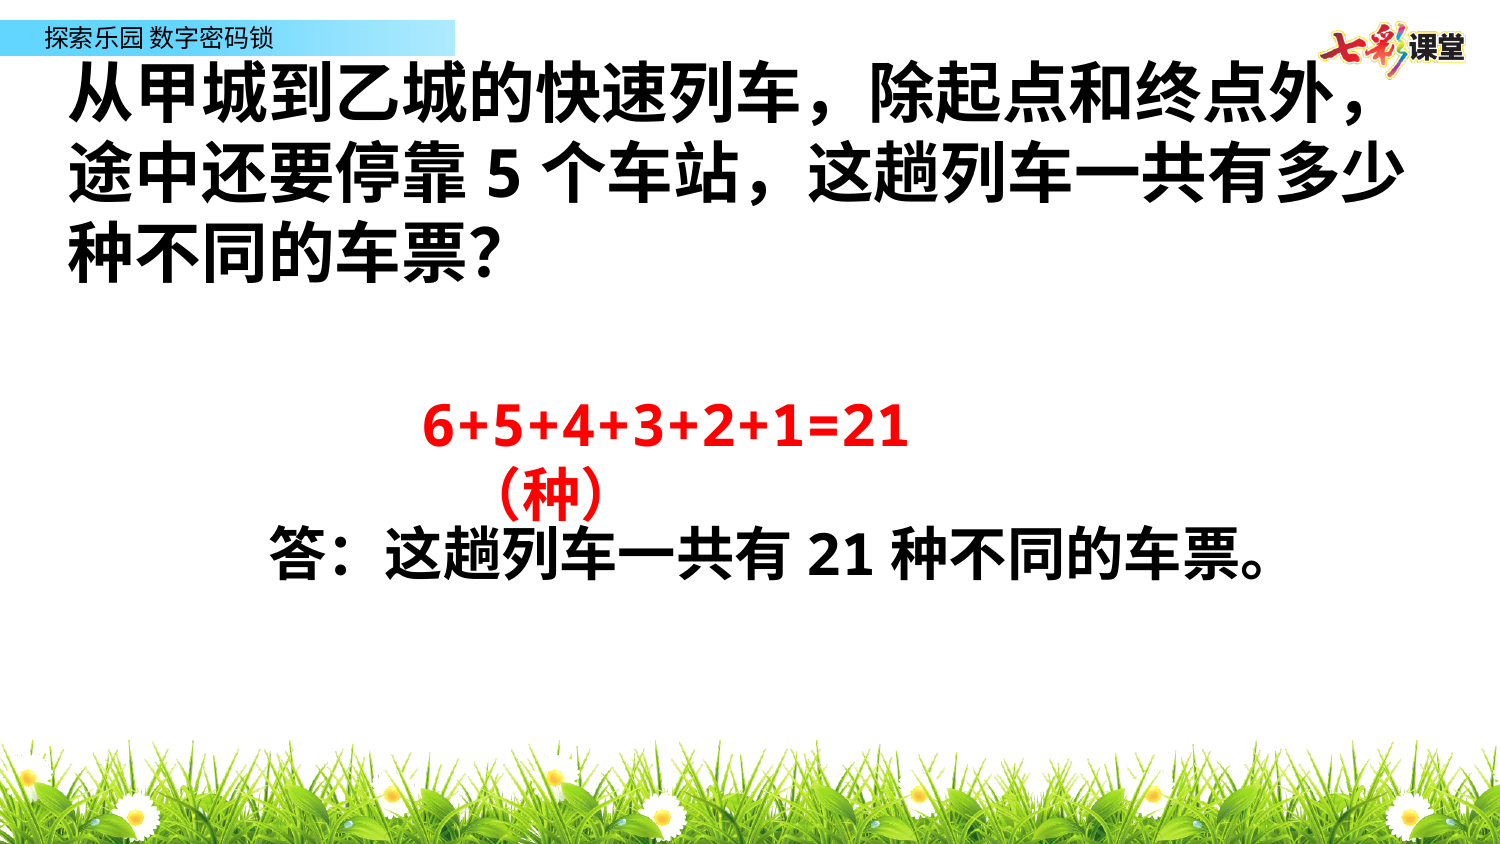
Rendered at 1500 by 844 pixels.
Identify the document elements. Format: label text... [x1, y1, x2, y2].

text_box 6+5+4+3+2+1=21（种） [406, 380, 1105, 458]
picture [1316, 20, 1468, 80]
text_box 答：这趟列车一共有21种不同的车票。 [253, 510, 1435, 588]
picture [0, 740, 1500, 844]
text_box 从甲城到乙城的快速列车，除起点和终点外，途中还要停靠5个车站，这趟列车一共有多少种不同的车票？ [53, 43, 1459, 177]
